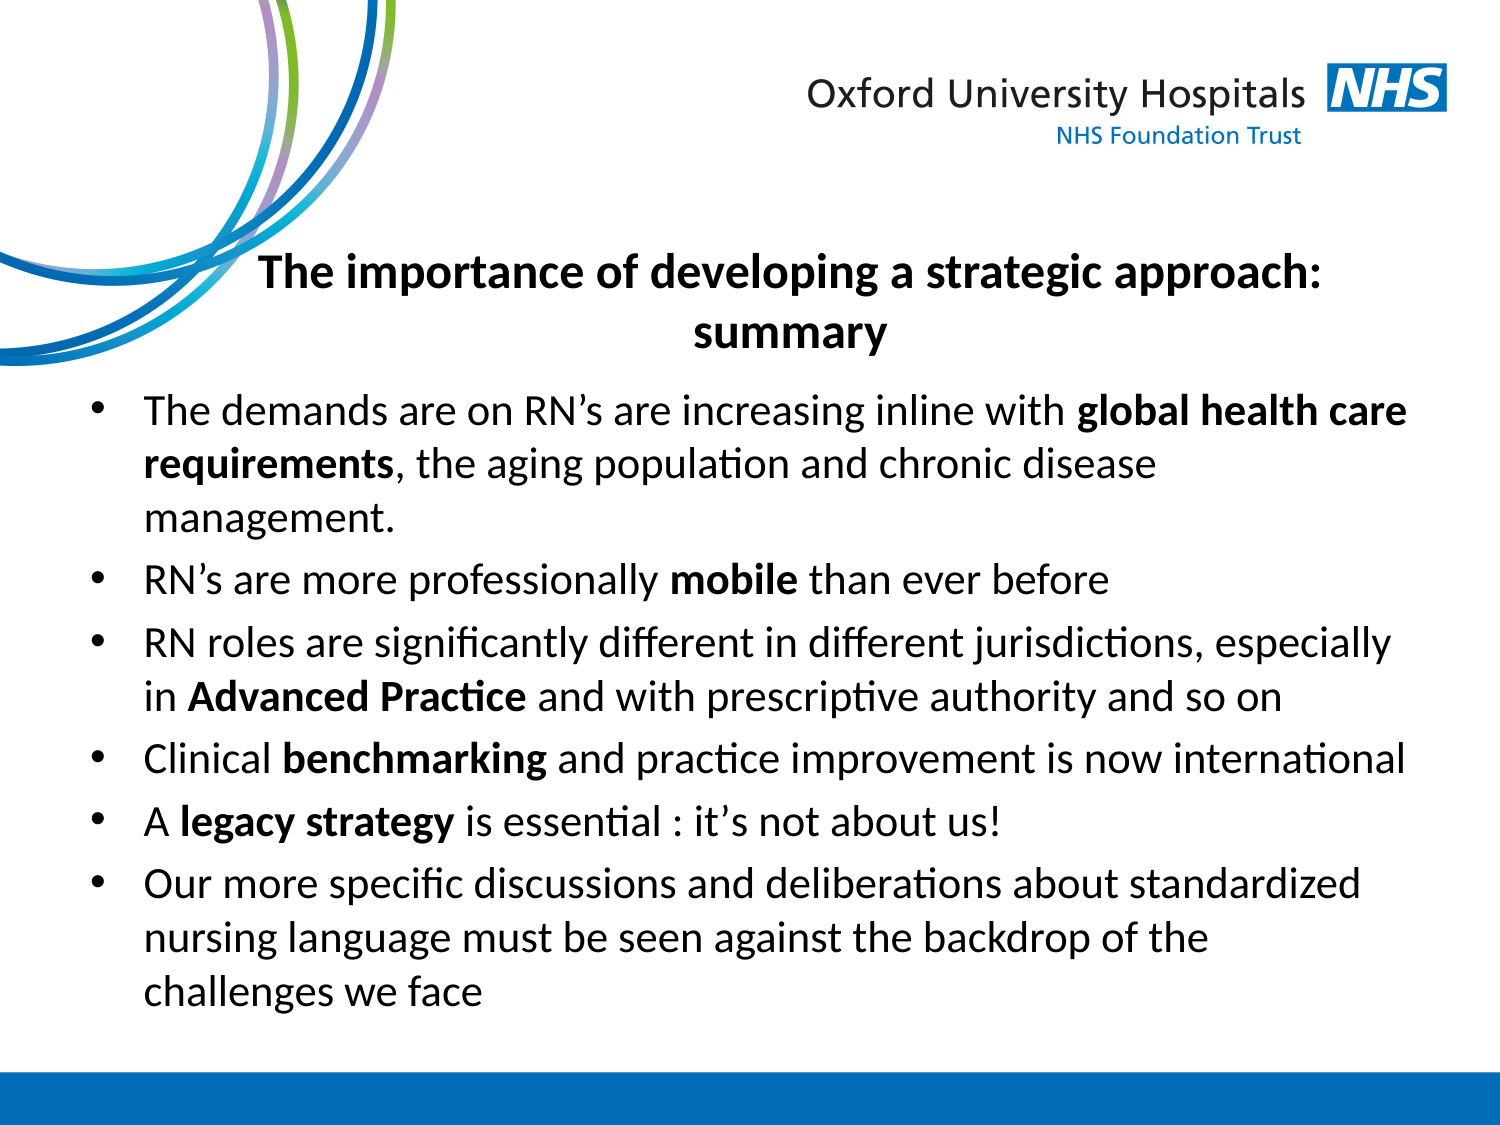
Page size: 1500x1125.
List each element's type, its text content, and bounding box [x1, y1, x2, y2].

title The importance of developing a strategic approach: summary [155, 224, 1425, 373]
picture [0, 0, 1500, 1125]
list The demands are on RN’s are increasing inline with global health care requirements, the aging population and chronic disease management. RN’s are more professionally mobile than ever before RN roles are significantly different in different jurisdictions, especially in Advanced Practice and with prescriptive authority and so on Clinical benchmarking and practice improvement is now international A legacy strategy is essential : it’s not about us! Our more specific discussions and deliberations about standardized nursing language must be seen against the backdrop of the challenges we face [75, 373, 1425, 1096]
